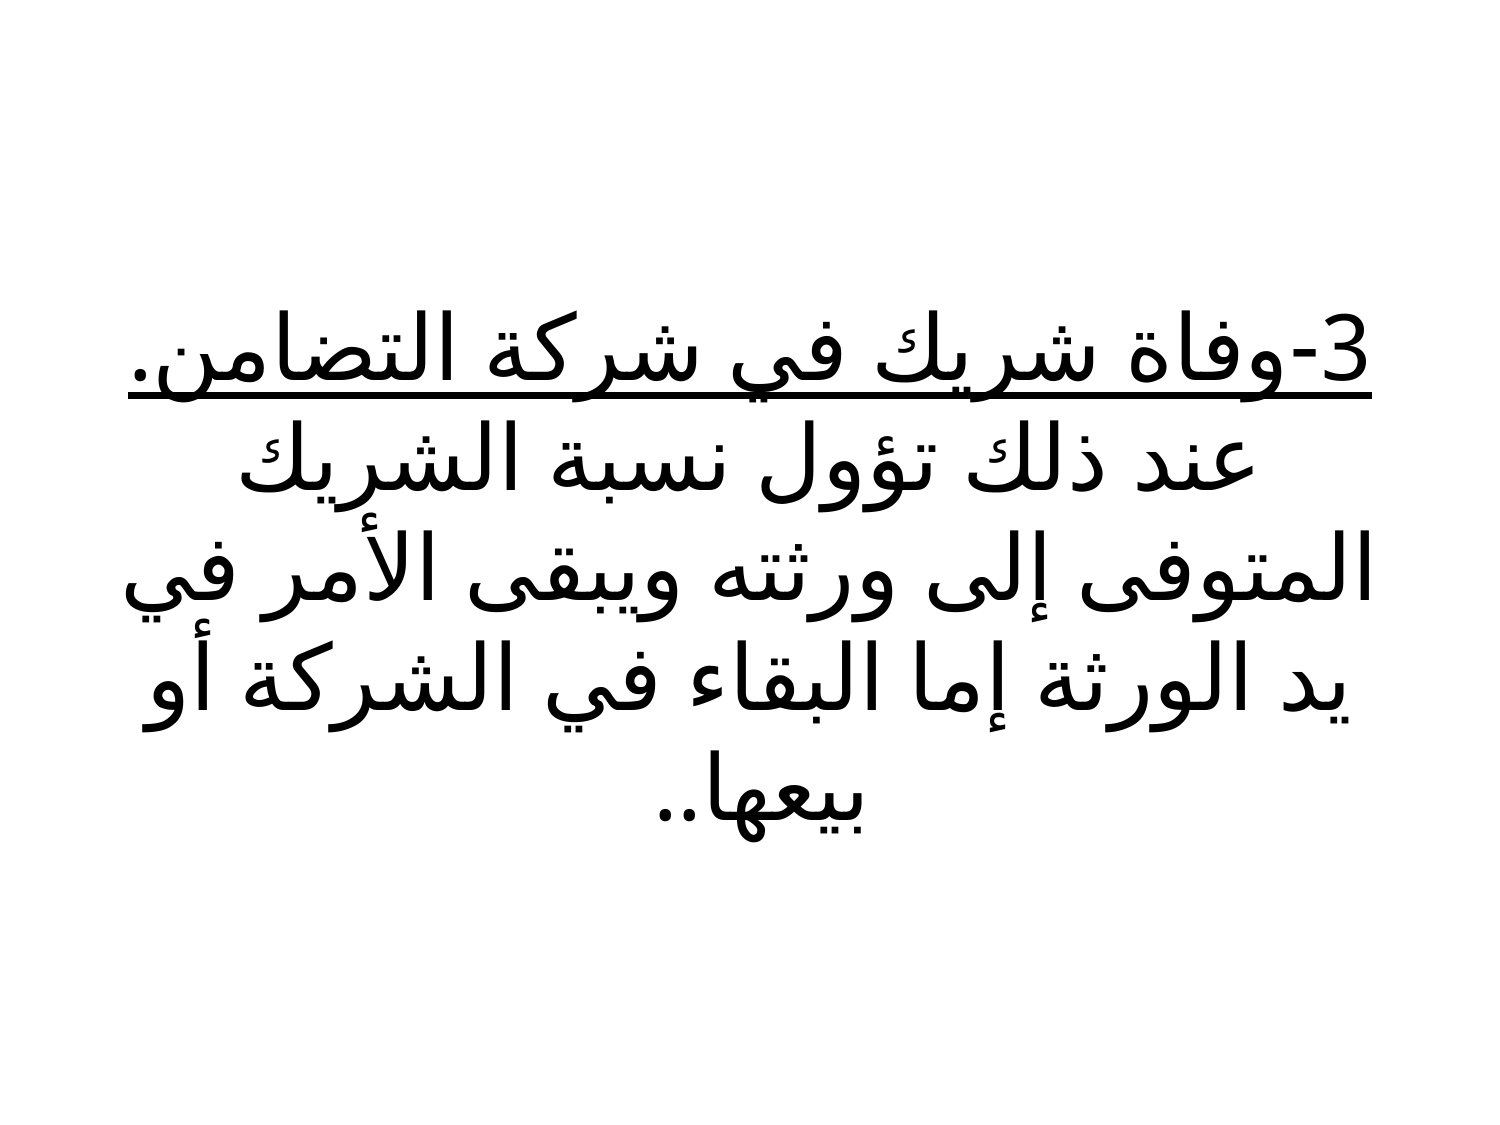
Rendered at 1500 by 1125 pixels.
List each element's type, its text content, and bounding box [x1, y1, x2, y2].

title 3-وفاة شريك في شركة التضامن. عند ذلك تؤول نسبة الشريك المتوفى إلى ورثته ويبقى الأمر في يد الورثة إما البقاء في الشركة أو بيعها.. [75, 45, 1425, 1083]
